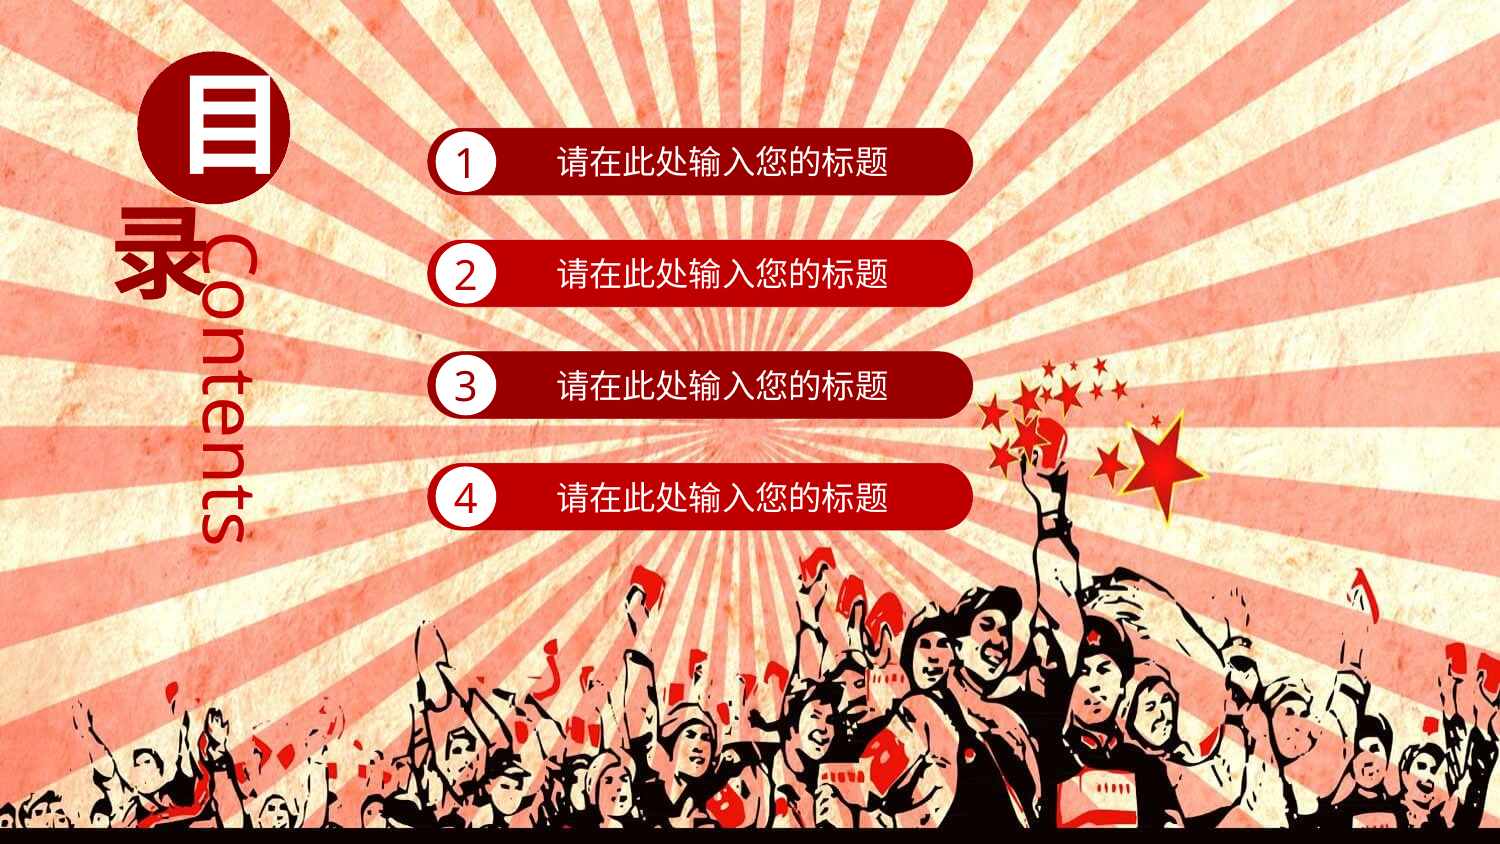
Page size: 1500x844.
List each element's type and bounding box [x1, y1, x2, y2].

text_box [427, 127, 974, 196]
text_box [427, 239, 974, 308]
picture [0, 0, 1500, 844]
text_box [427, 351, 974, 419]
text_box [427, 462, 974, 531]
